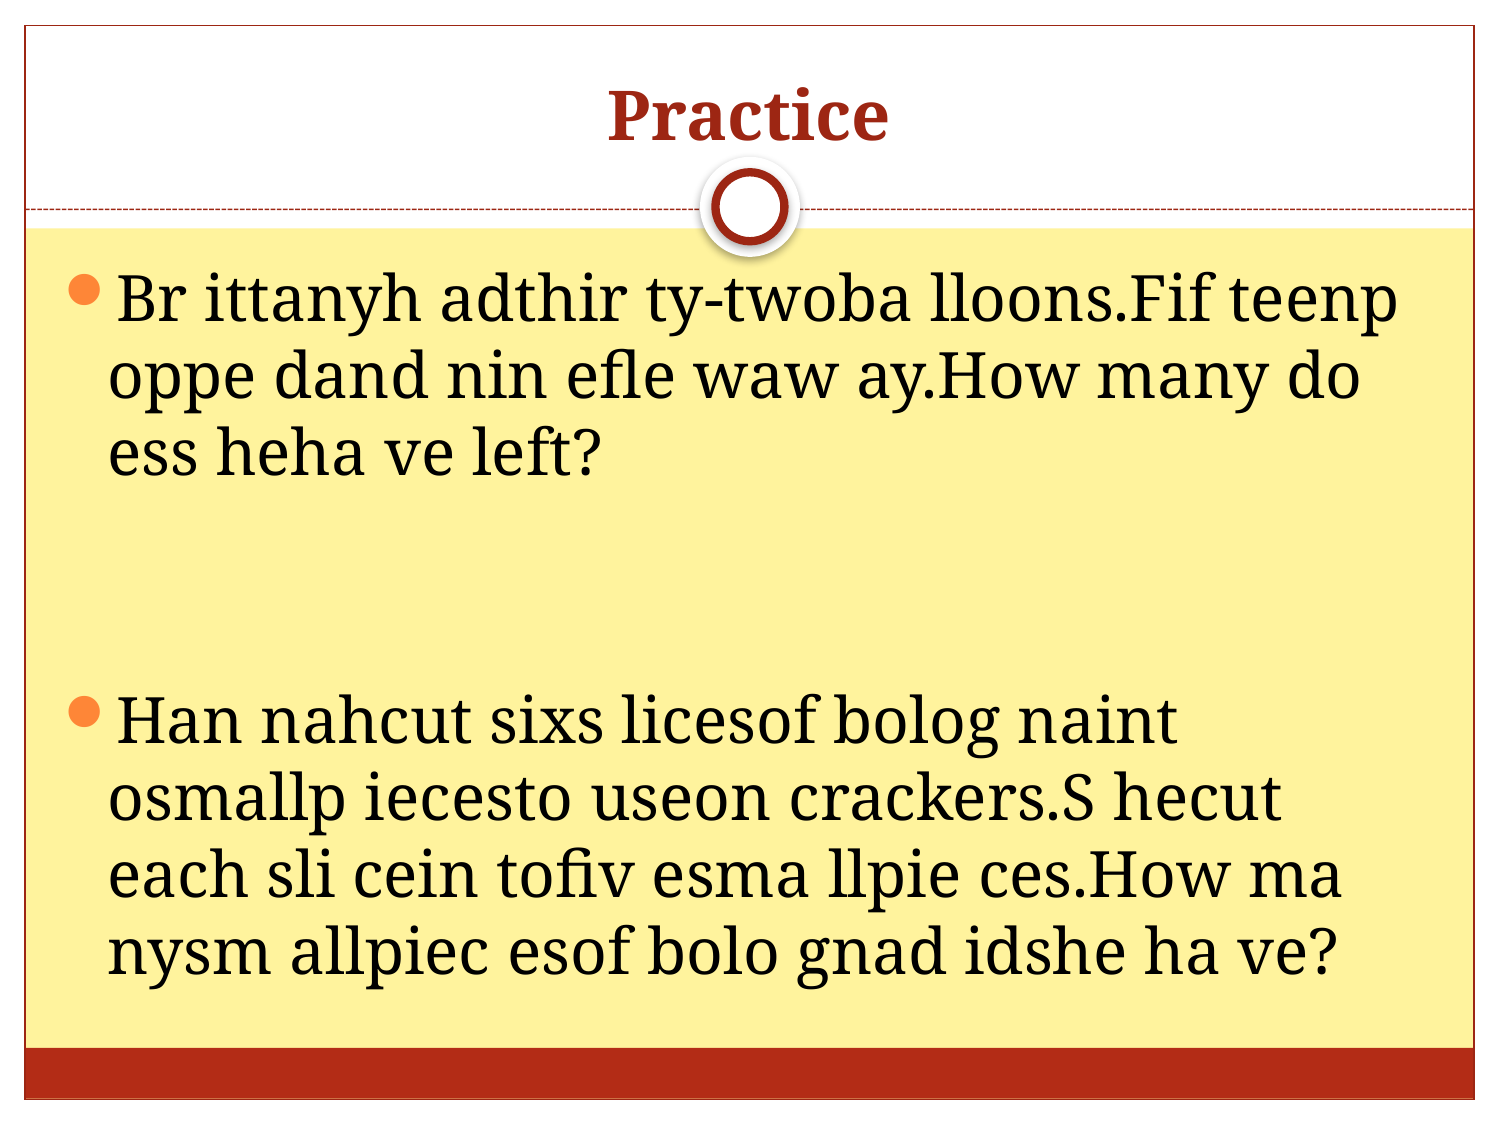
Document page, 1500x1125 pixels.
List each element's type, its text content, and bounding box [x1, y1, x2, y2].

title Practice [49, 37, 1450, 162]
list Br ittanyh adthir ty-twoba lloons.Fif teenp oppe dand nin efle waw ay.How many do ess heha ve left? Han nahcut sixs licesof bolog naint osmallp iecesto useon crackers.S hecut each sli cein tofiv esma llpie ces.How ma nysm allpiec esof bolo gnad idshe ha ve? [49, 250, 1445, 1001]
